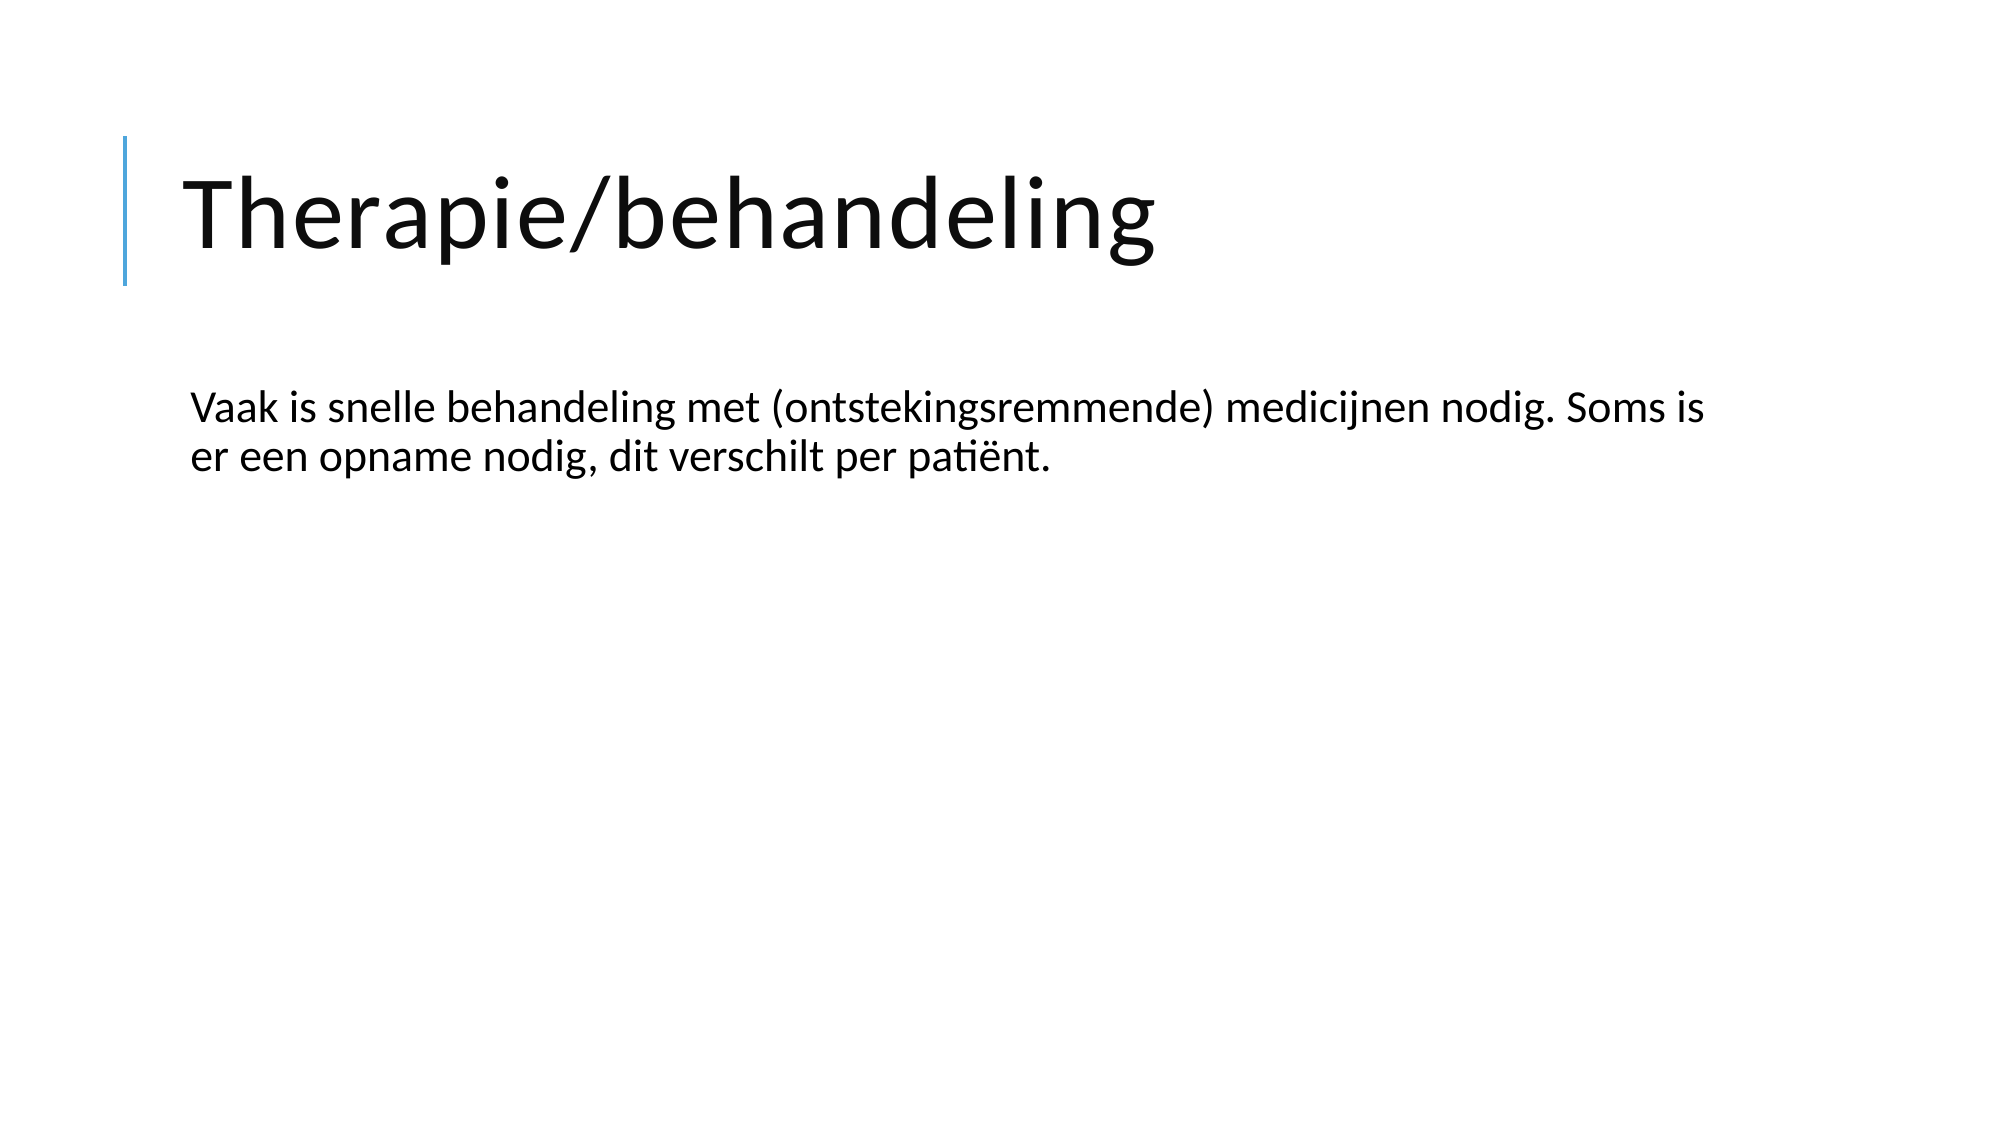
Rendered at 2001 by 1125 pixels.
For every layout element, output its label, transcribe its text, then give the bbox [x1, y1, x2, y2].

title Therapie/behandeling [168, 96, 1763, 342]
list Vaak is snelle behandeling met (ontstekingsremmende) medicijnen nodig. Soms is er een opname nodig, dit verschilt per patiënt. [168, 375, 1763, 1035]
